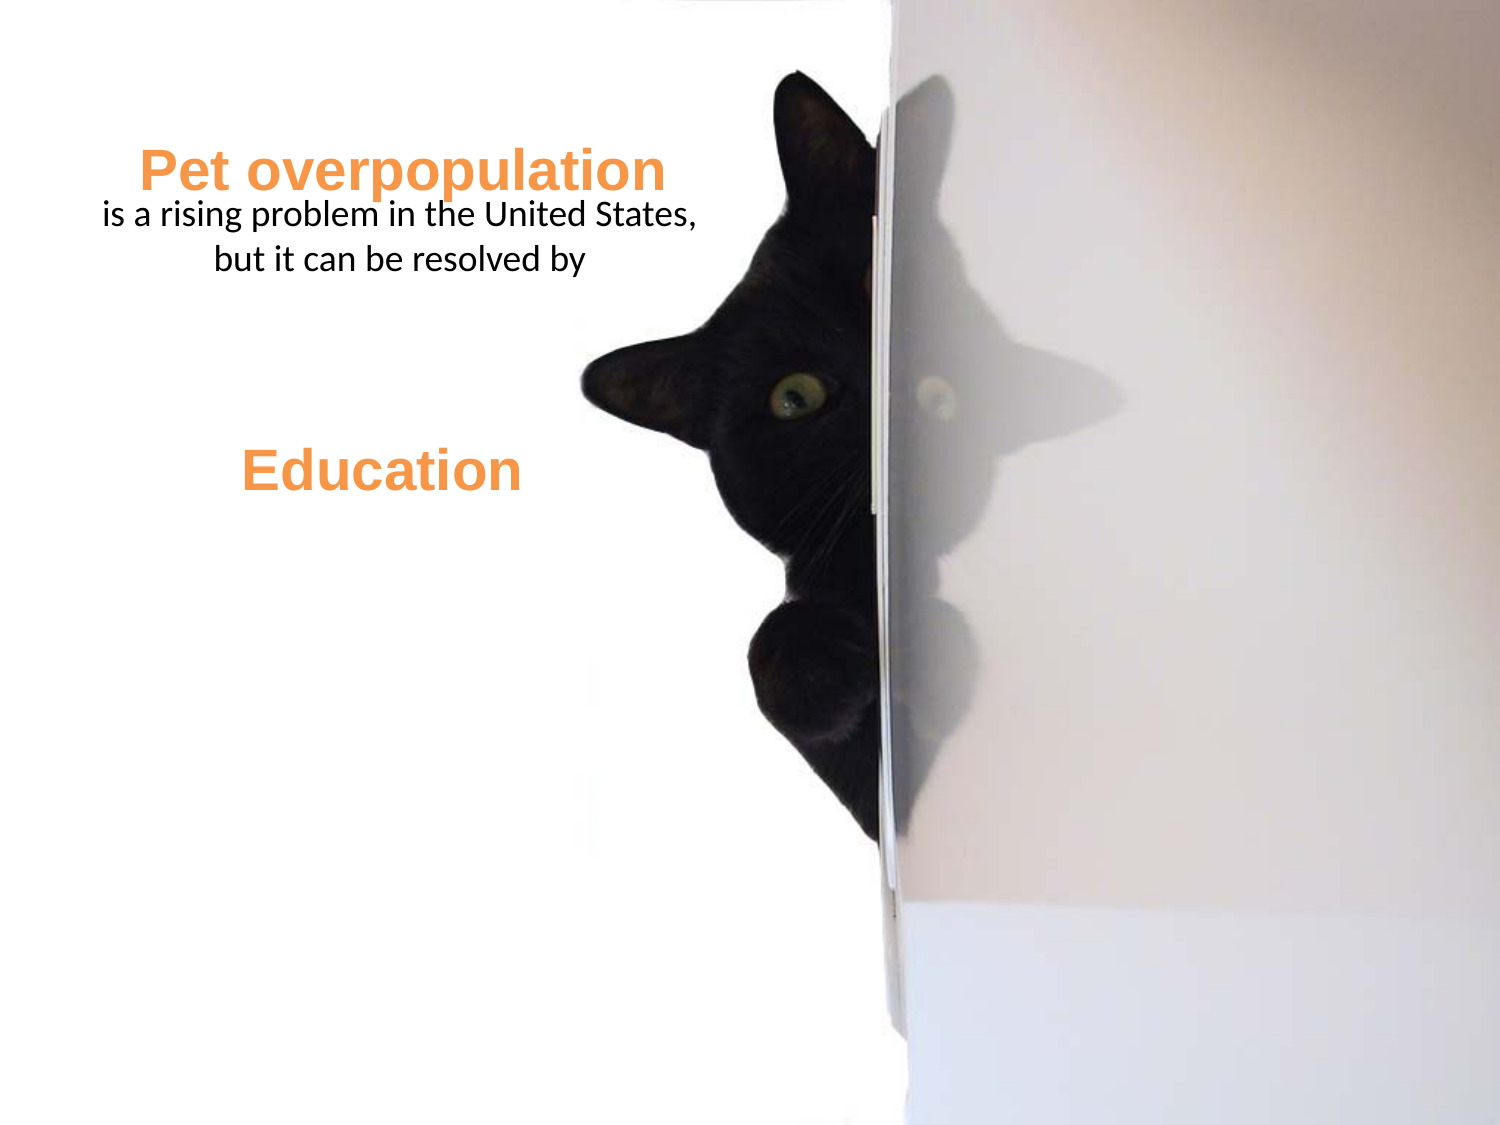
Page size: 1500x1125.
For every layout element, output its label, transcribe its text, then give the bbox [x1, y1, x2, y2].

text_box Education [227, 425, 539, 510]
picture [574, 0, 1500, 1125]
text_box is a rising problem in the United States, but it can be resolved by [75, 181, 569, 287]
text_box Pet overpopulation [124, 125, 569, 181]
